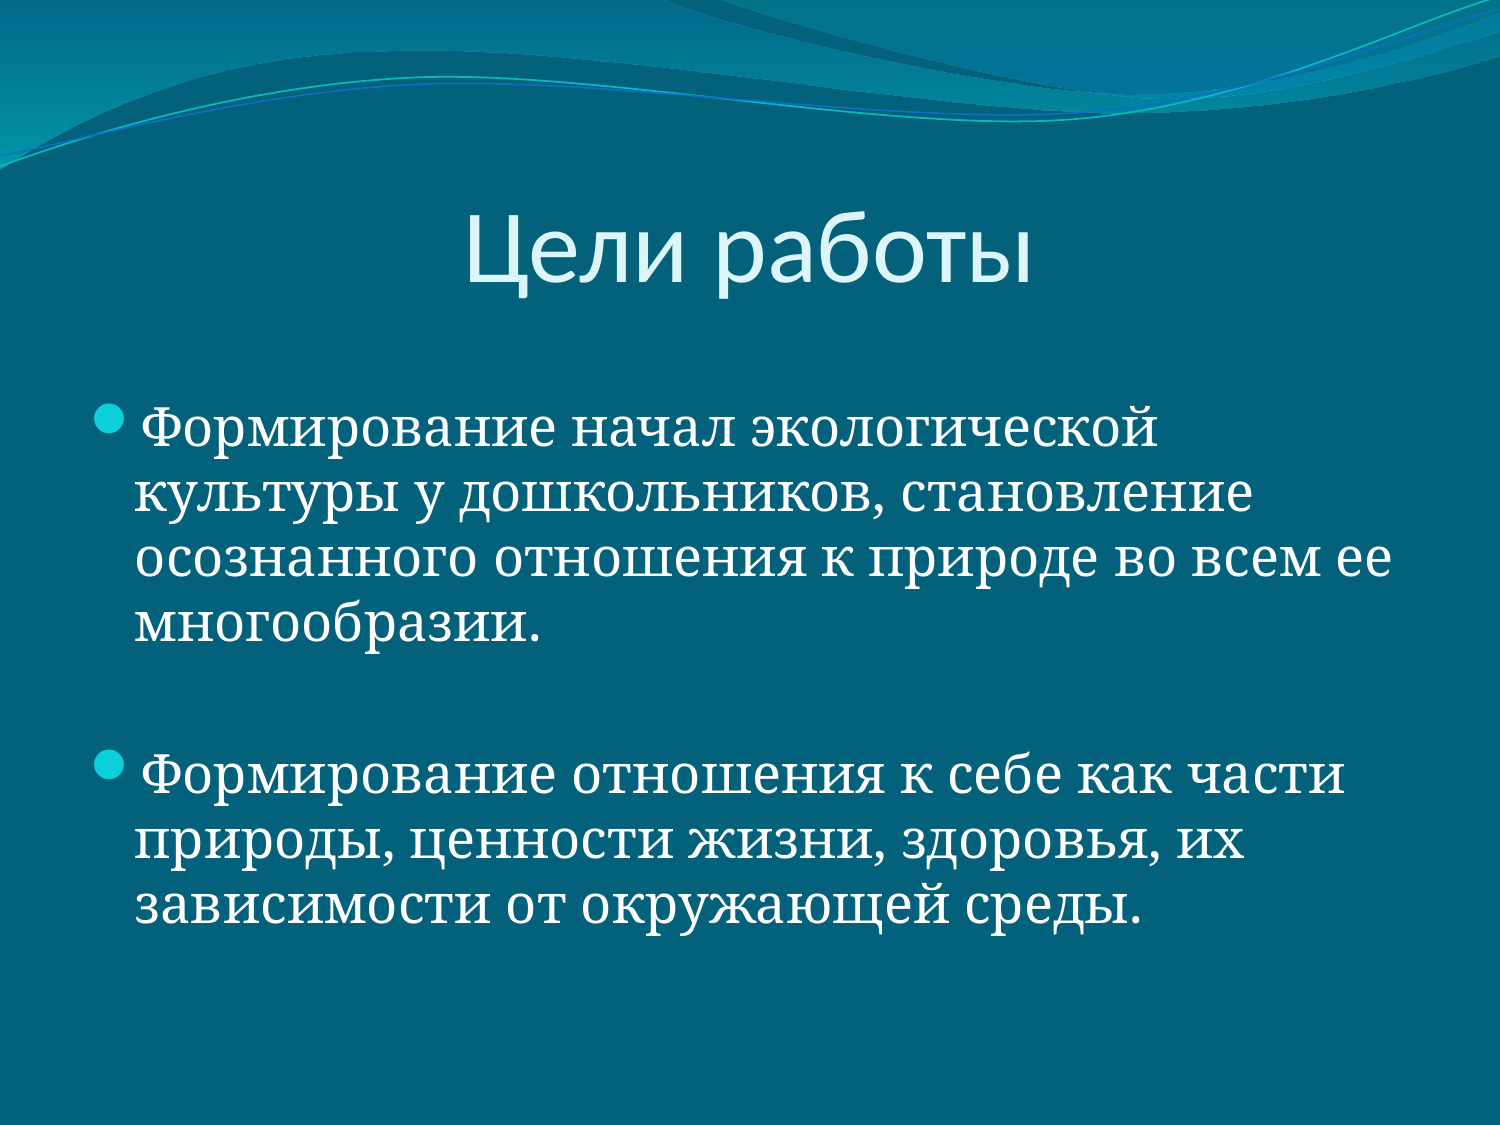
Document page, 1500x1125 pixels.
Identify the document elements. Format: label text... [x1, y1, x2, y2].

list Формирование начал экологической культуры у дошкольников, становление осознанного отношения к природе во всем ее многообразии. Формирование отношения к себе как части природы, ценности жизни, здоровья, их зависимости от окружающей среды. [75, 385, 1425, 1038]
title Цели работы [75, 115, 1425, 303]
